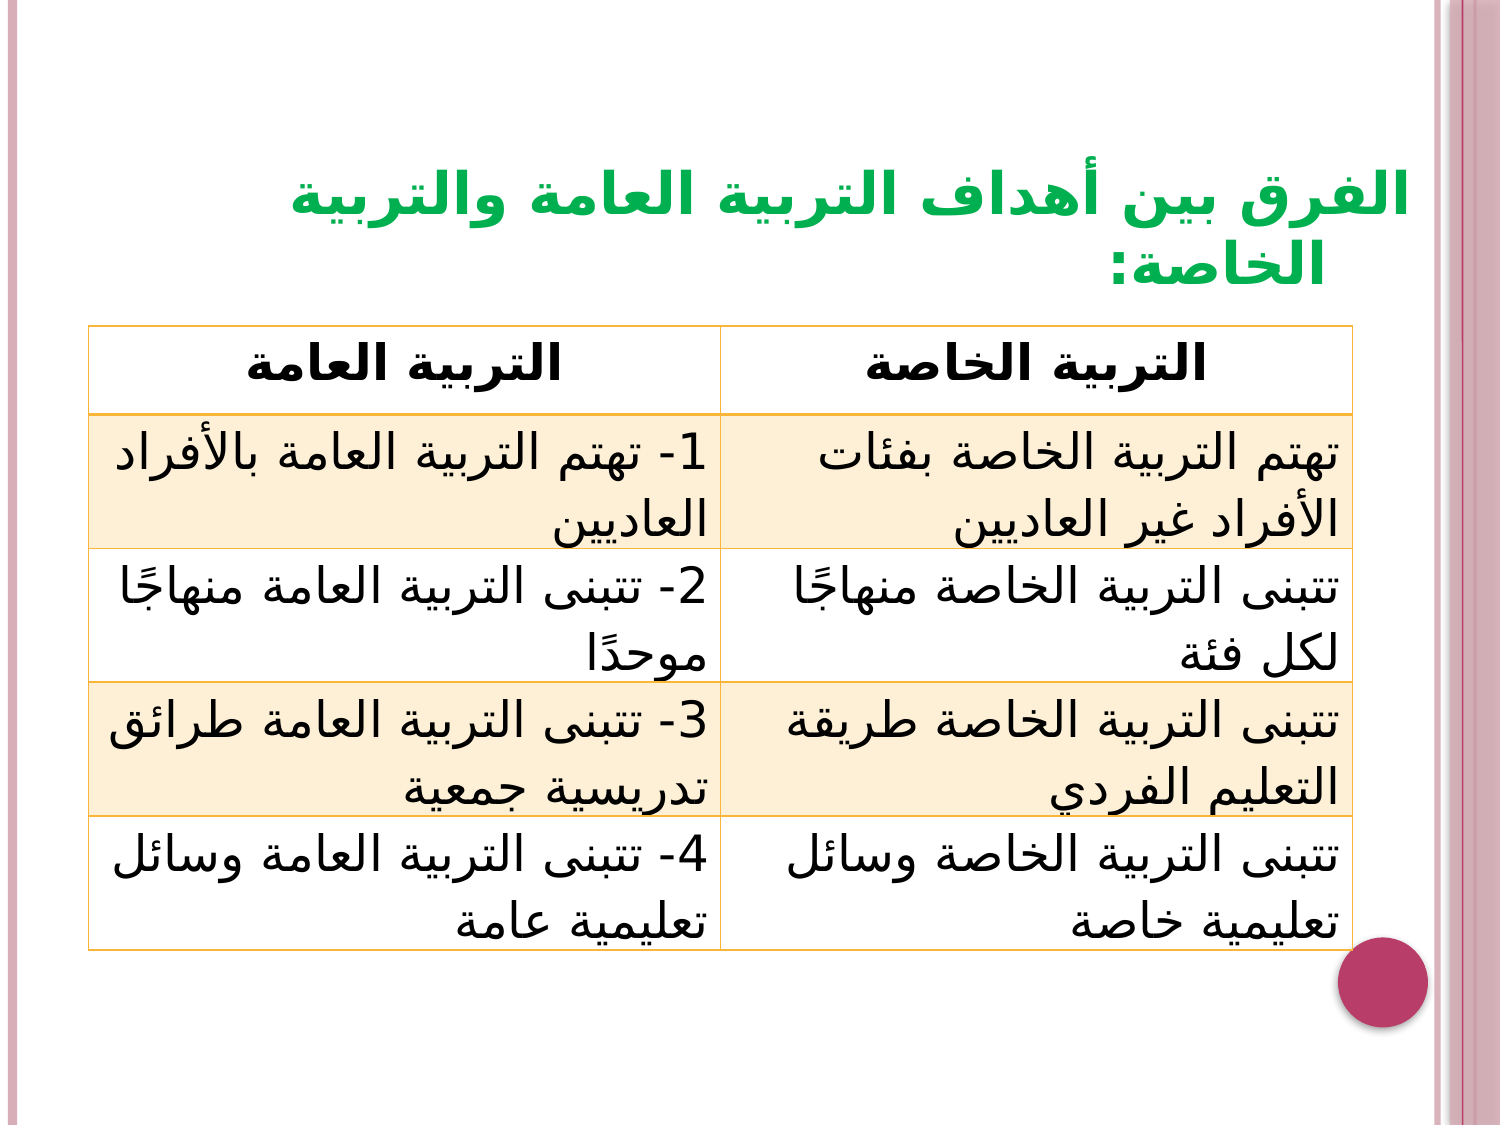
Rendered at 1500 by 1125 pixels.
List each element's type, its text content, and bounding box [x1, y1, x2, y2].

table_cell تتبنى التربية الخاصة وسائل تعليمية خاصة [721, 817, 1352, 949]
table_cell 3- تتبنى التربية العامة طرائق تدريسية جمعية [89, 683, 720, 815]
table_cell تتبنى التربية الخاصة منهاجًا لكل فئة [721, 549, 1352, 681]
table_cell 2- تتبنى التربية العامة منهاجًا موحدًا [89, 549, 720, 681]
table_header التربية الخاصة [721, 327, 1352, 413]
list الفرق بين أهداف التربية العامة والتربية الخاصة: [76, 66, 1427, 1059]
table_header التربية العامة [89, 327, 720, 413]
table_cell 1- تهتم التربية العامة بالأفراد العاديين [89, 416, 720, 548]
table_cell تتبنى التربية الخاصة طريقة التعليم الفردي [721, 683, 1352, 815]
table_cell تهتم التربية الخاصة بفئات الأفراد غير العاديين [721, 416, 1352, 548]
table_cell 4- تتبنى التربية العامة وسائل تعليمية عامة [89, 817, 720, 949]
